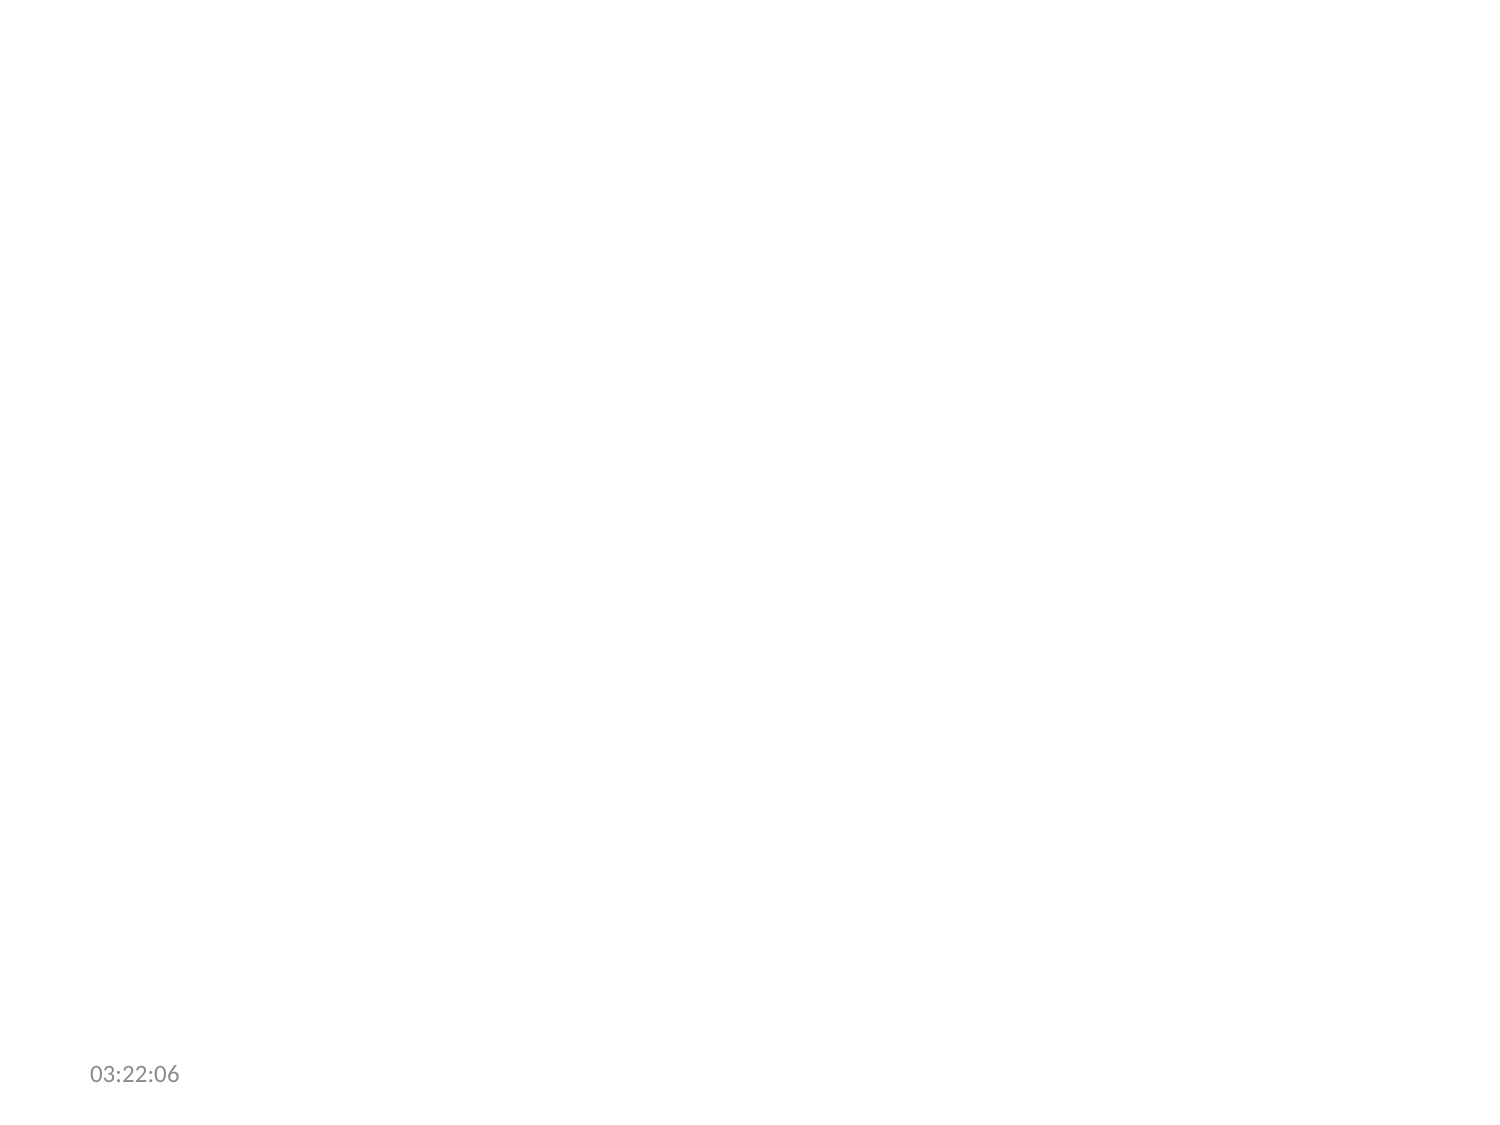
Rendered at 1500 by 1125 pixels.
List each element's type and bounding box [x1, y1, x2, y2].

slide_number [75, 1042, 425, 1103]
